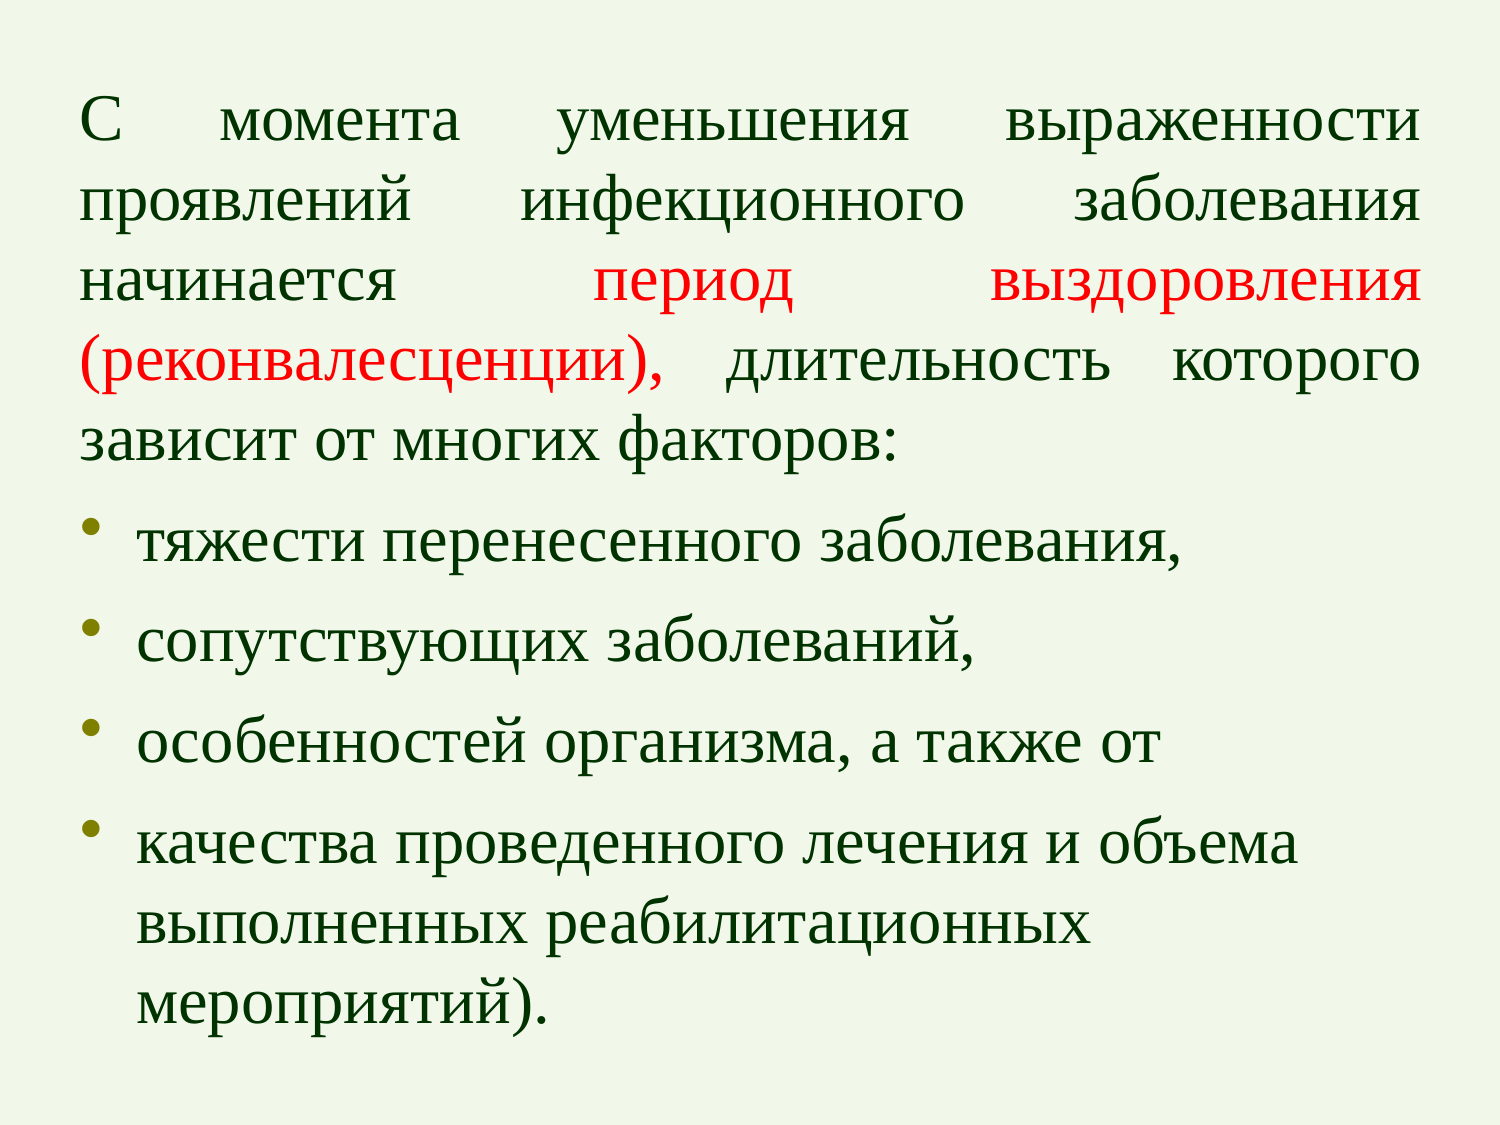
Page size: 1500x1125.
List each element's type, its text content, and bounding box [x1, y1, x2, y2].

list С момента уменьшения выраженности проявлений инфекционного заболевания начинается период выздоровления (реконвалесценции), длительность которого зависит от многих факторов: тяжести перенесенного заболевания, сопутствующих заболеваний, особенностей организма, а также от качества проведенного лечения и объема выполненных реабилитационных мероприятий). [64, 66, 1438, 1075]
